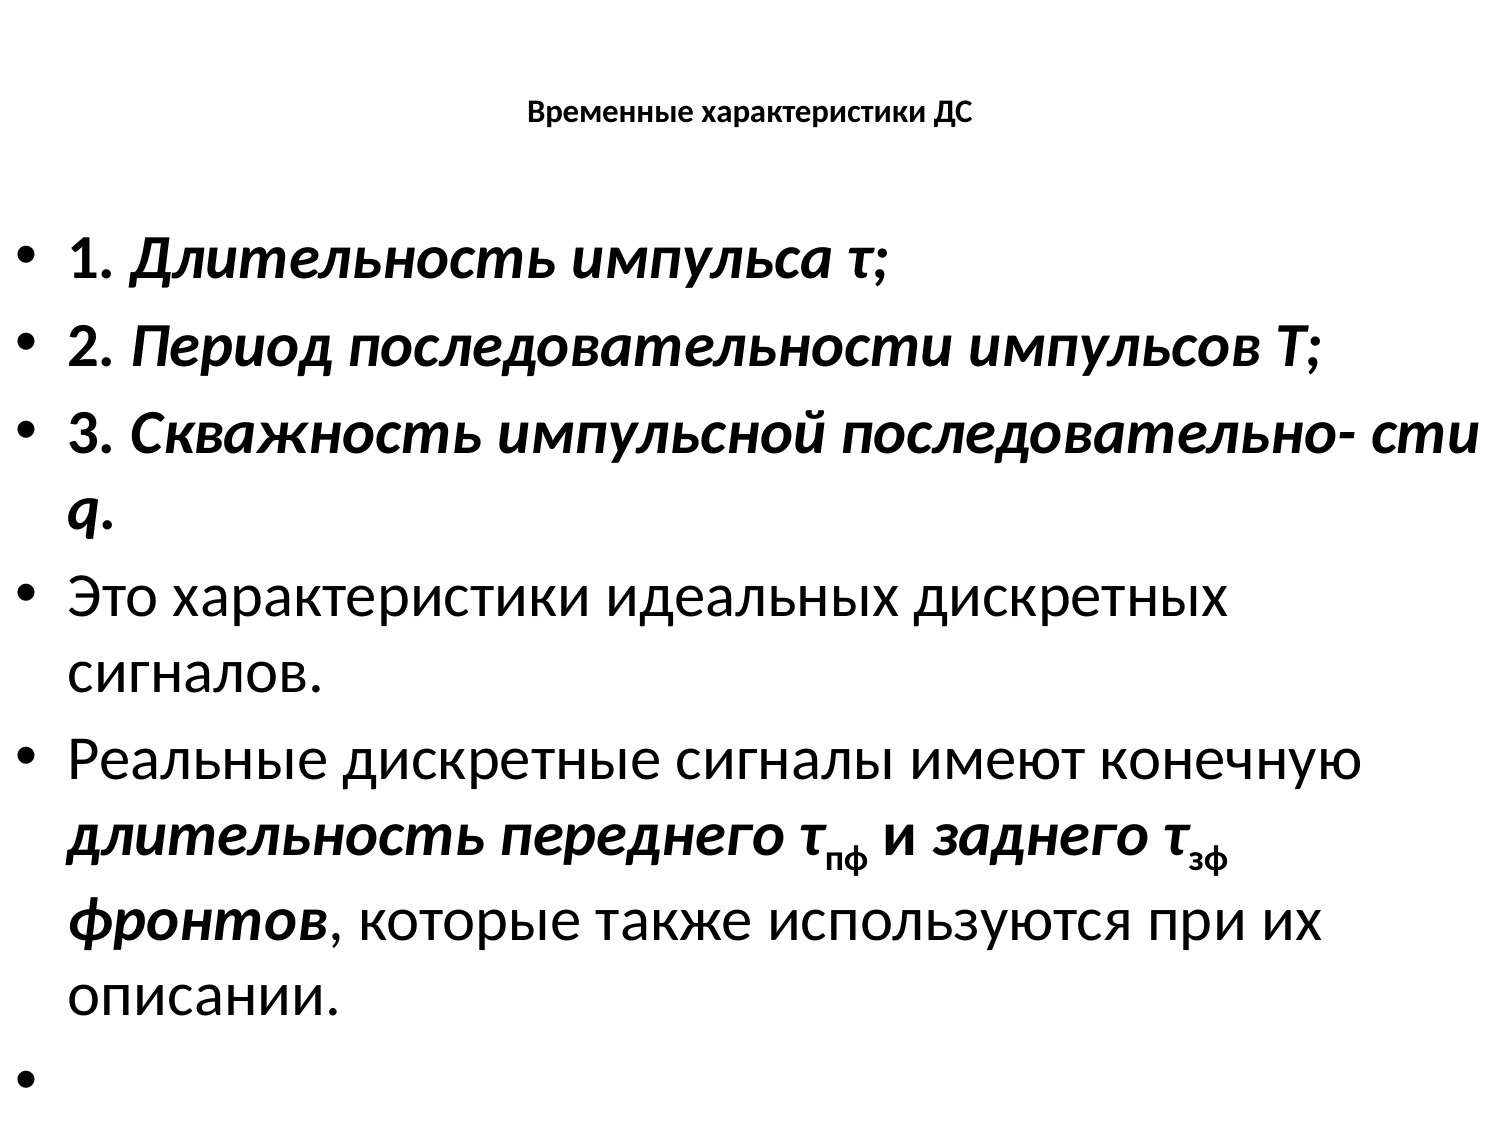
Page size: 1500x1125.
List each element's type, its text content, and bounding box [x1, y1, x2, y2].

list 1. Длительность импульса τ; 2. Период последовательности импульсов Т; 3. Скважность импульсной последовательно- сти q. Это характеристики идеальных дискретных сигналов. Реальные дискретные сигналы имеют конечную длительность переднего τпф и заднего τзф фронтов, которые также используются при их описании. [0, 208, 1500, 1125]
title Временные характеристики ДС [75, 45, 1425, 173]
